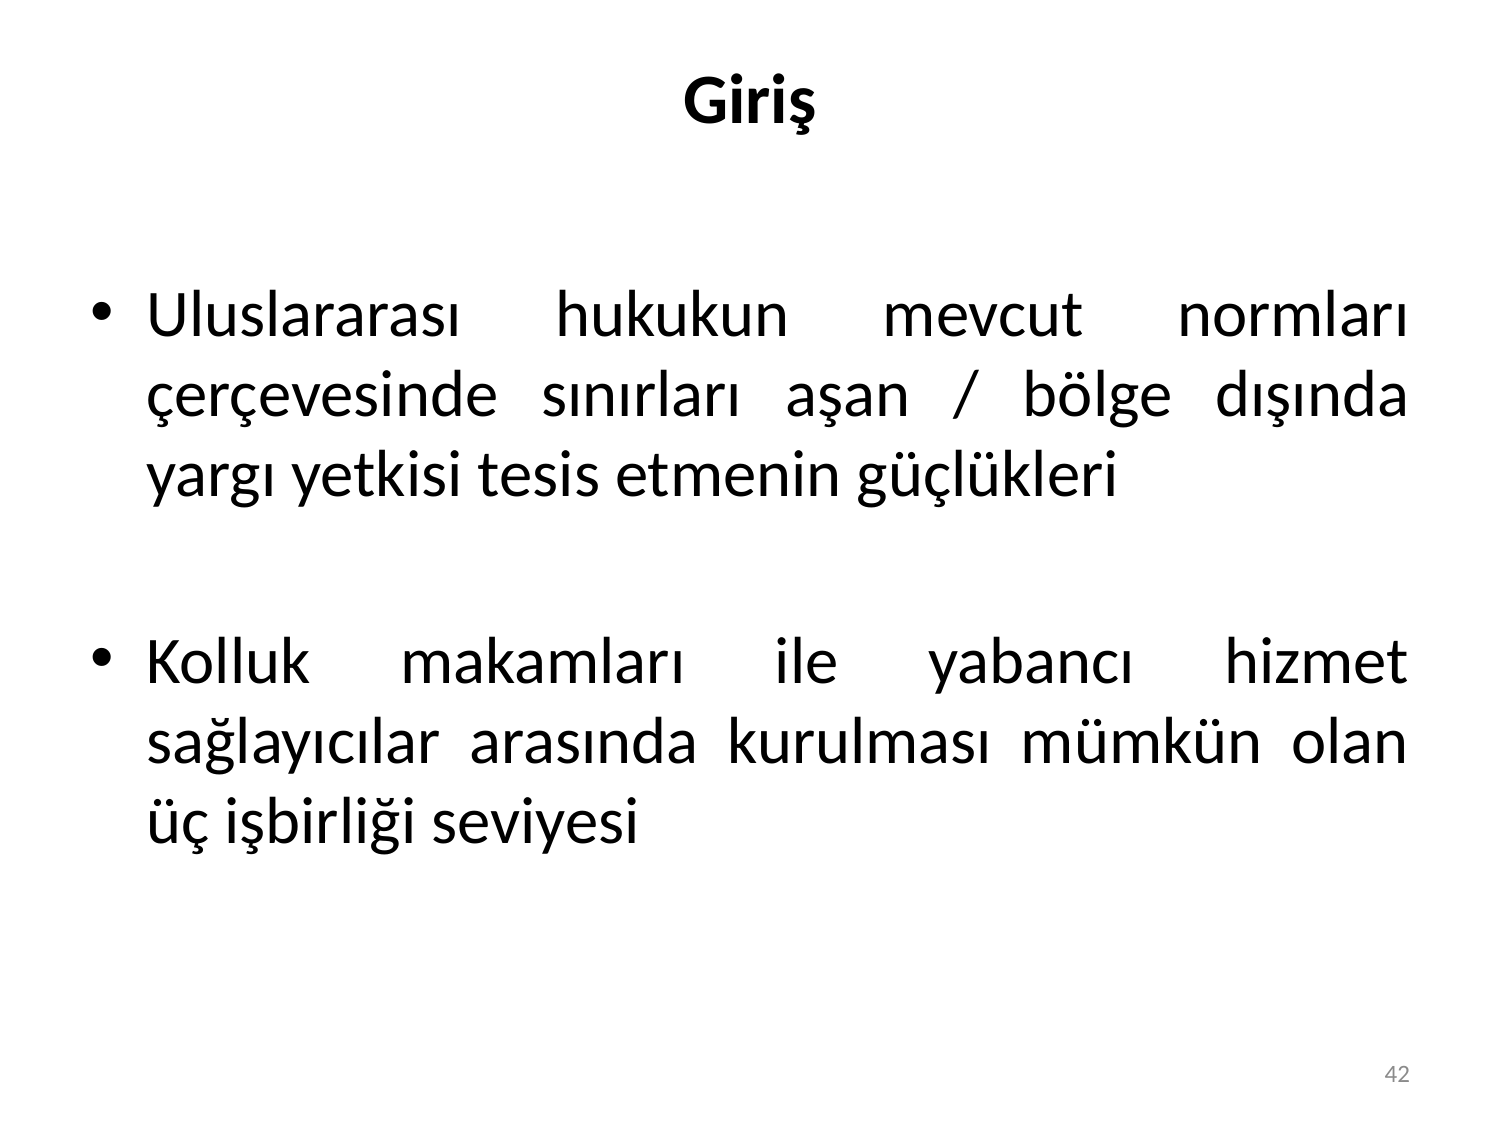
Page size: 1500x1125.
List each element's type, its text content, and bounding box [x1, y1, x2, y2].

title Giriş [75, 45, 1425, 233]
slide_number 42 [1074, 1042, 1425, 1103]
list Uluslararası hukukun mevcut normları çerçevesinde sınırları aşan / bölge dışında yargı yetkisi tesis etmenin güçlükleri Kolluk makamları ile yabancı hizmet sağlayıcılar arasında kurulması mümkün olan üç işbirliği seviyesi [75, 262, 1425, 1005]
